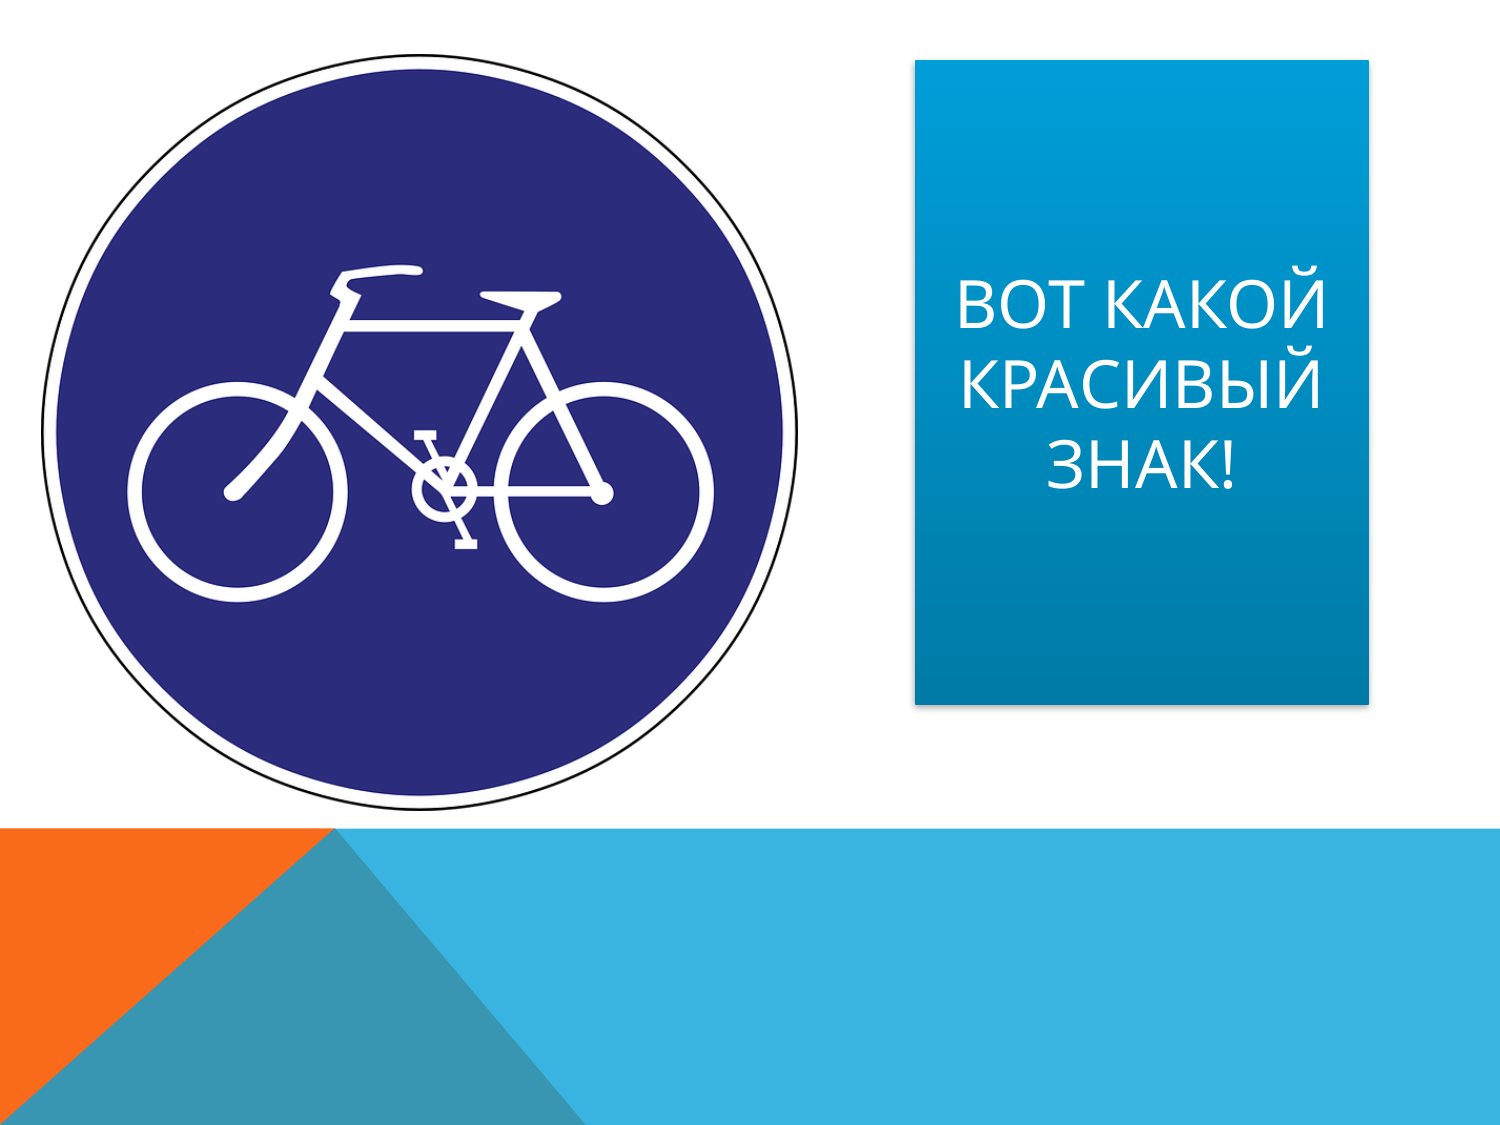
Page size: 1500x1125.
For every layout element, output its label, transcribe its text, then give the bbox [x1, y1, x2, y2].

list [41, 54, 798, 811]
title Вот какой красивый знак! [915, 60, 1369, 705]
